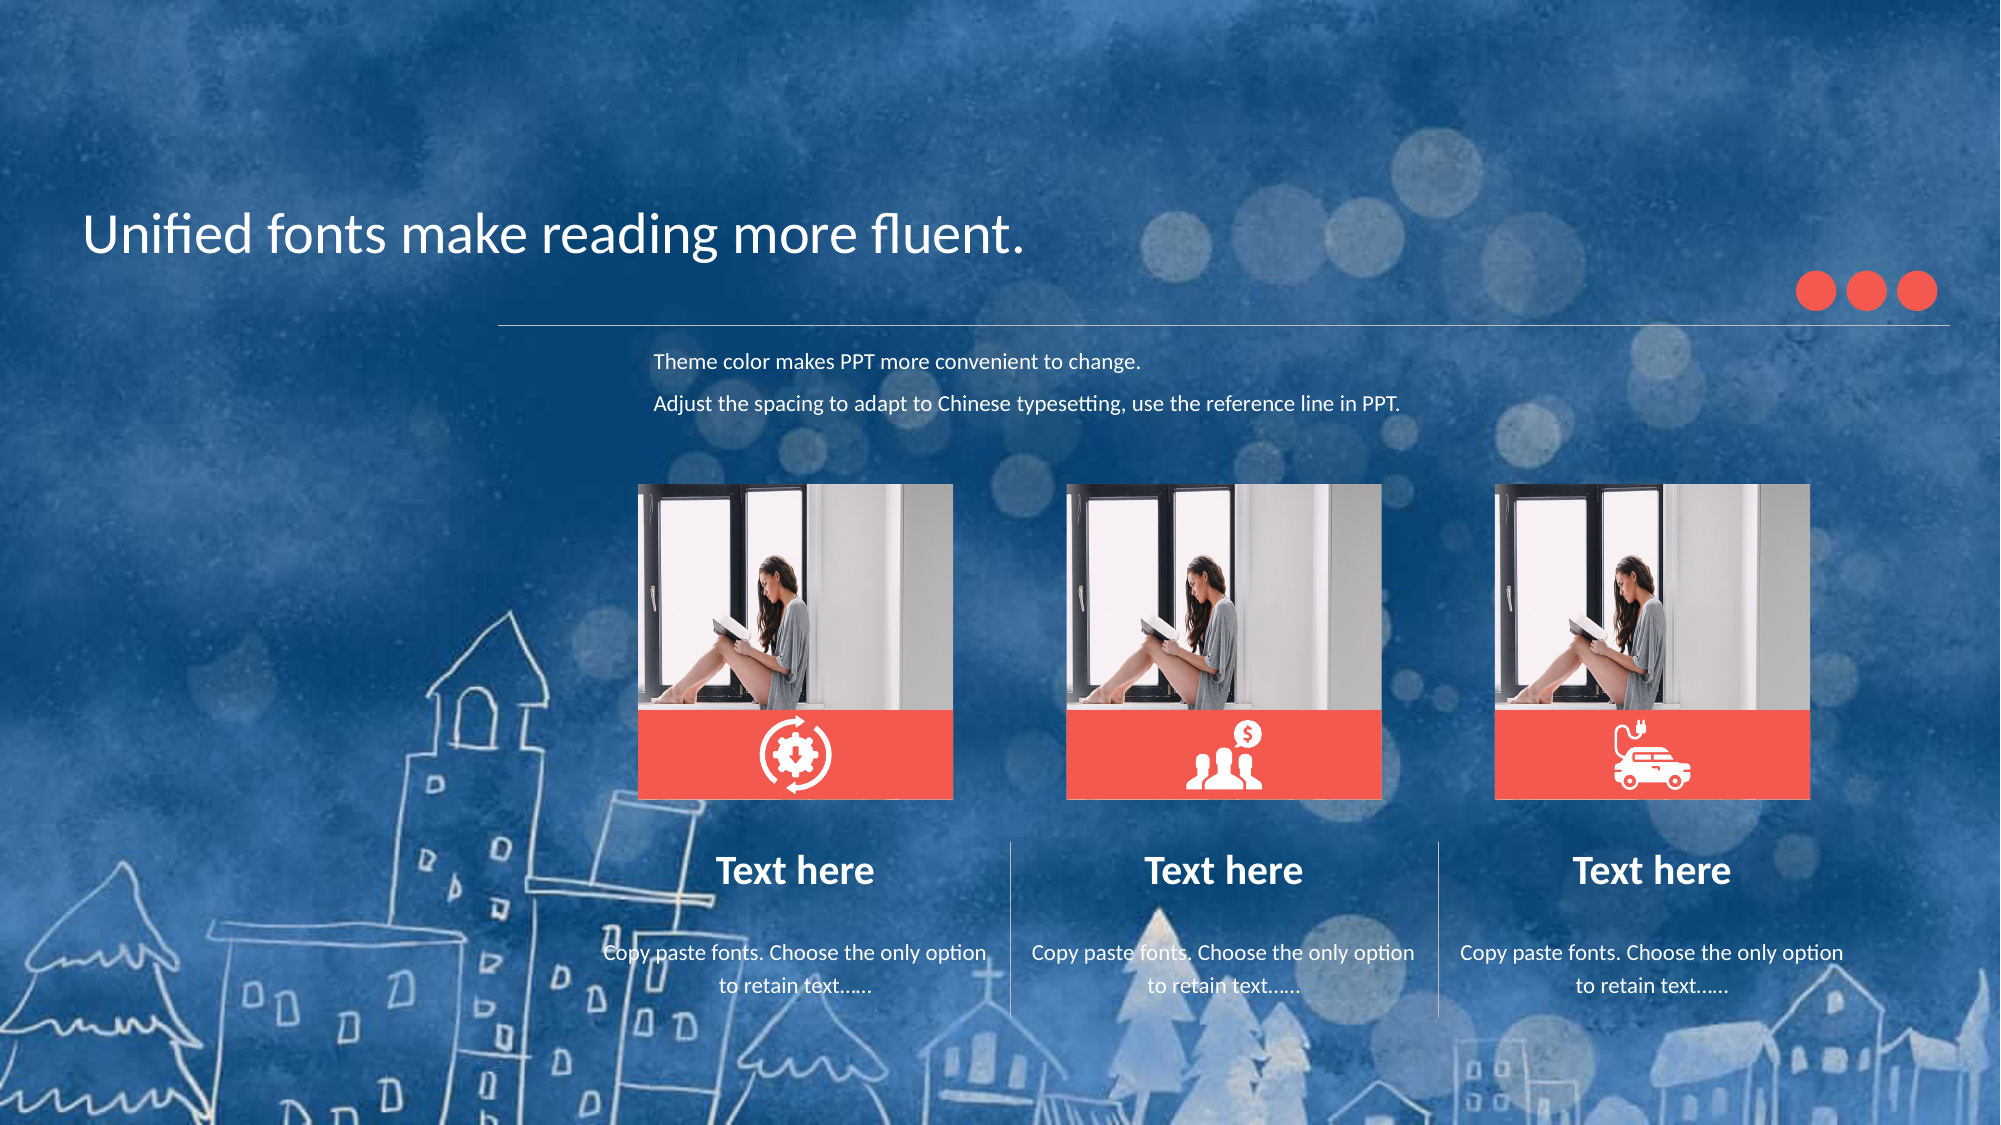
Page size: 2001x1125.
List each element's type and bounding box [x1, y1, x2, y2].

text_box [581, 823, 1010, 1018]
picture [0, 0, 2000, 1125]
text_box [1438, 823, 1867, 1018]
text_box [1010, 823, 1438, 1018]
